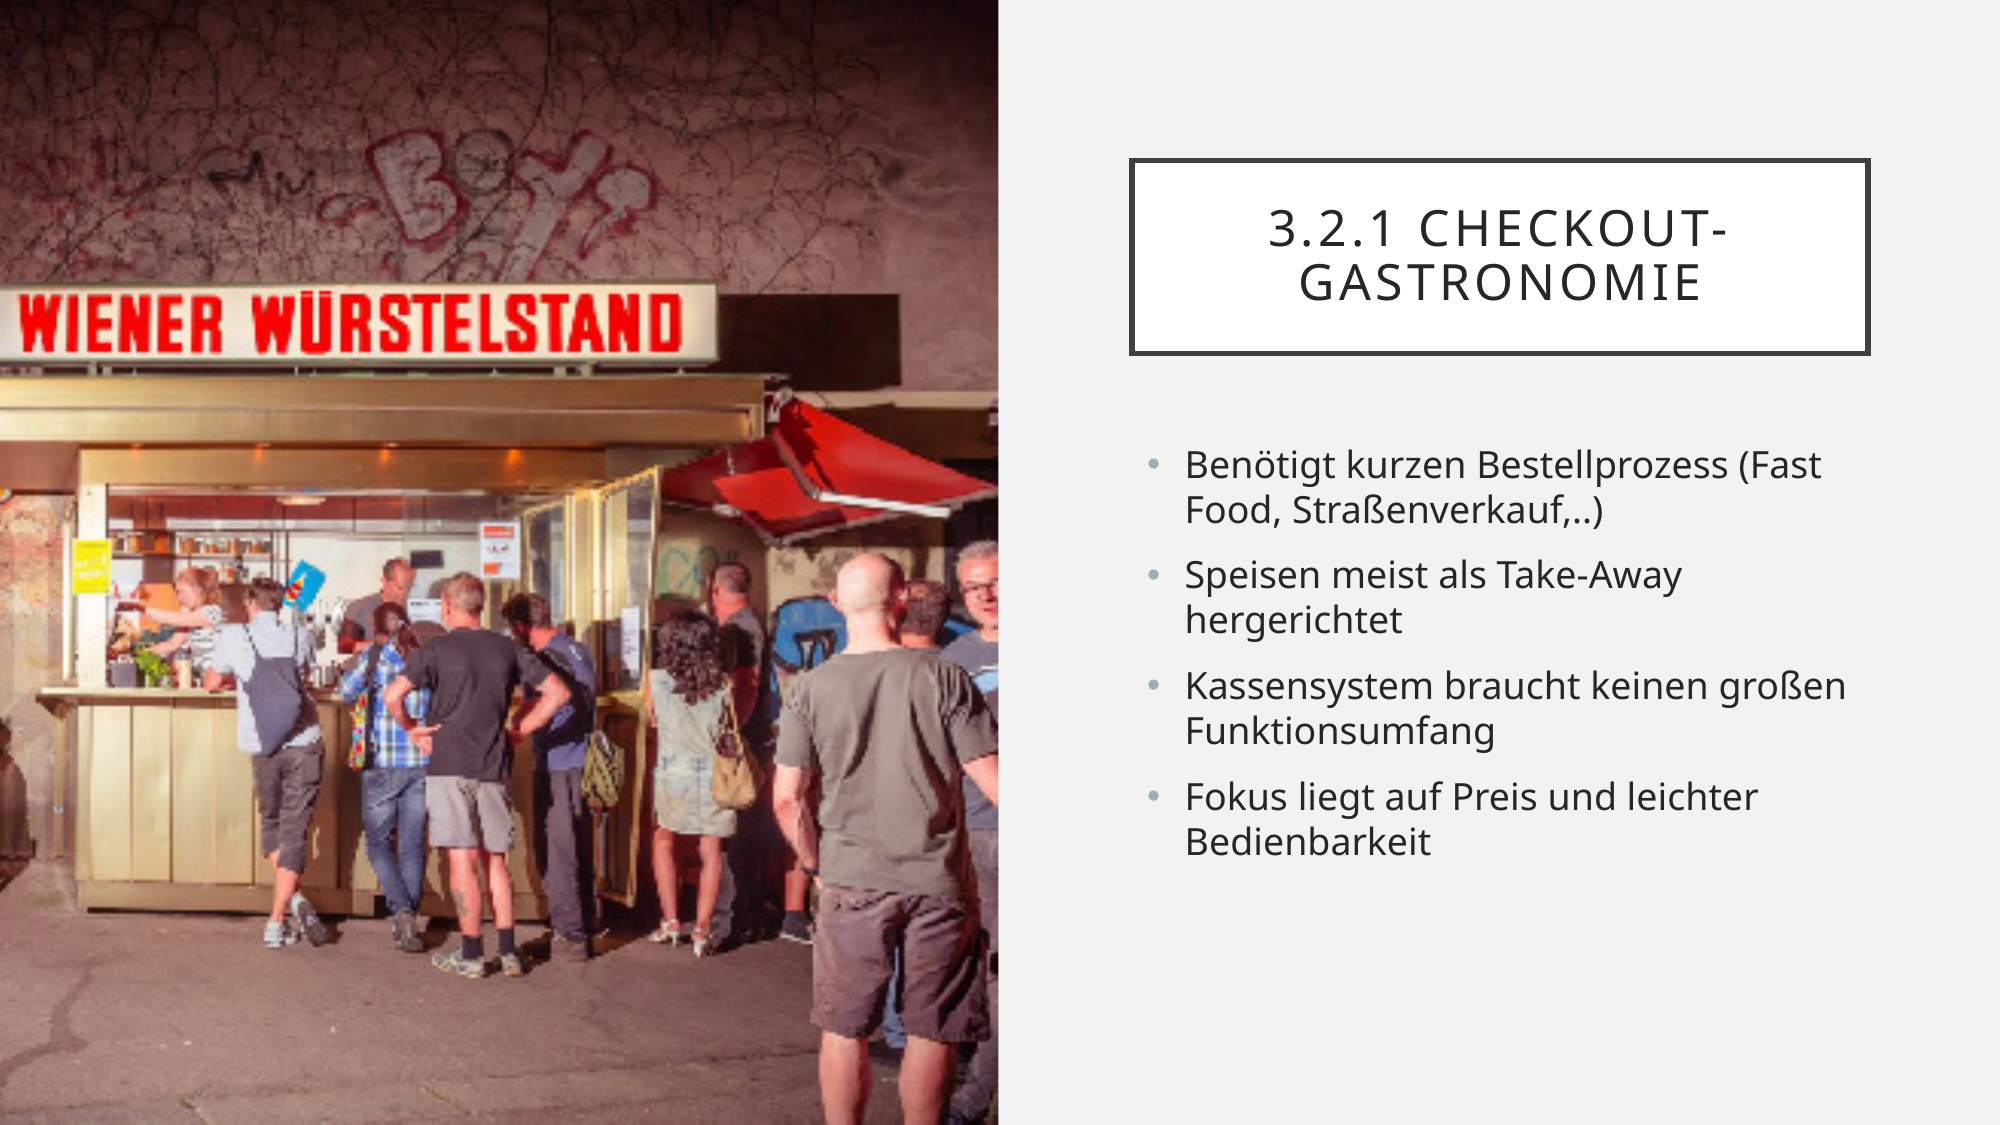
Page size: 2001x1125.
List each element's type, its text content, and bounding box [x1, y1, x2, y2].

title 3.2.1 Checkout-Gastronomie [1129, 158, 1871, 356]
picture [0, 0, 999, 1125]
list Benötigt kurzen Bestellprozess (Fast Food, Straßenverkauf,..) Speisen meist als Take-Away hergerichtet Kassensystem braucht keinen großen Funktionsumfang Fokus liegt auf Preis und leichter Bedienbarkeit [1132, 433, 1868, 968]
